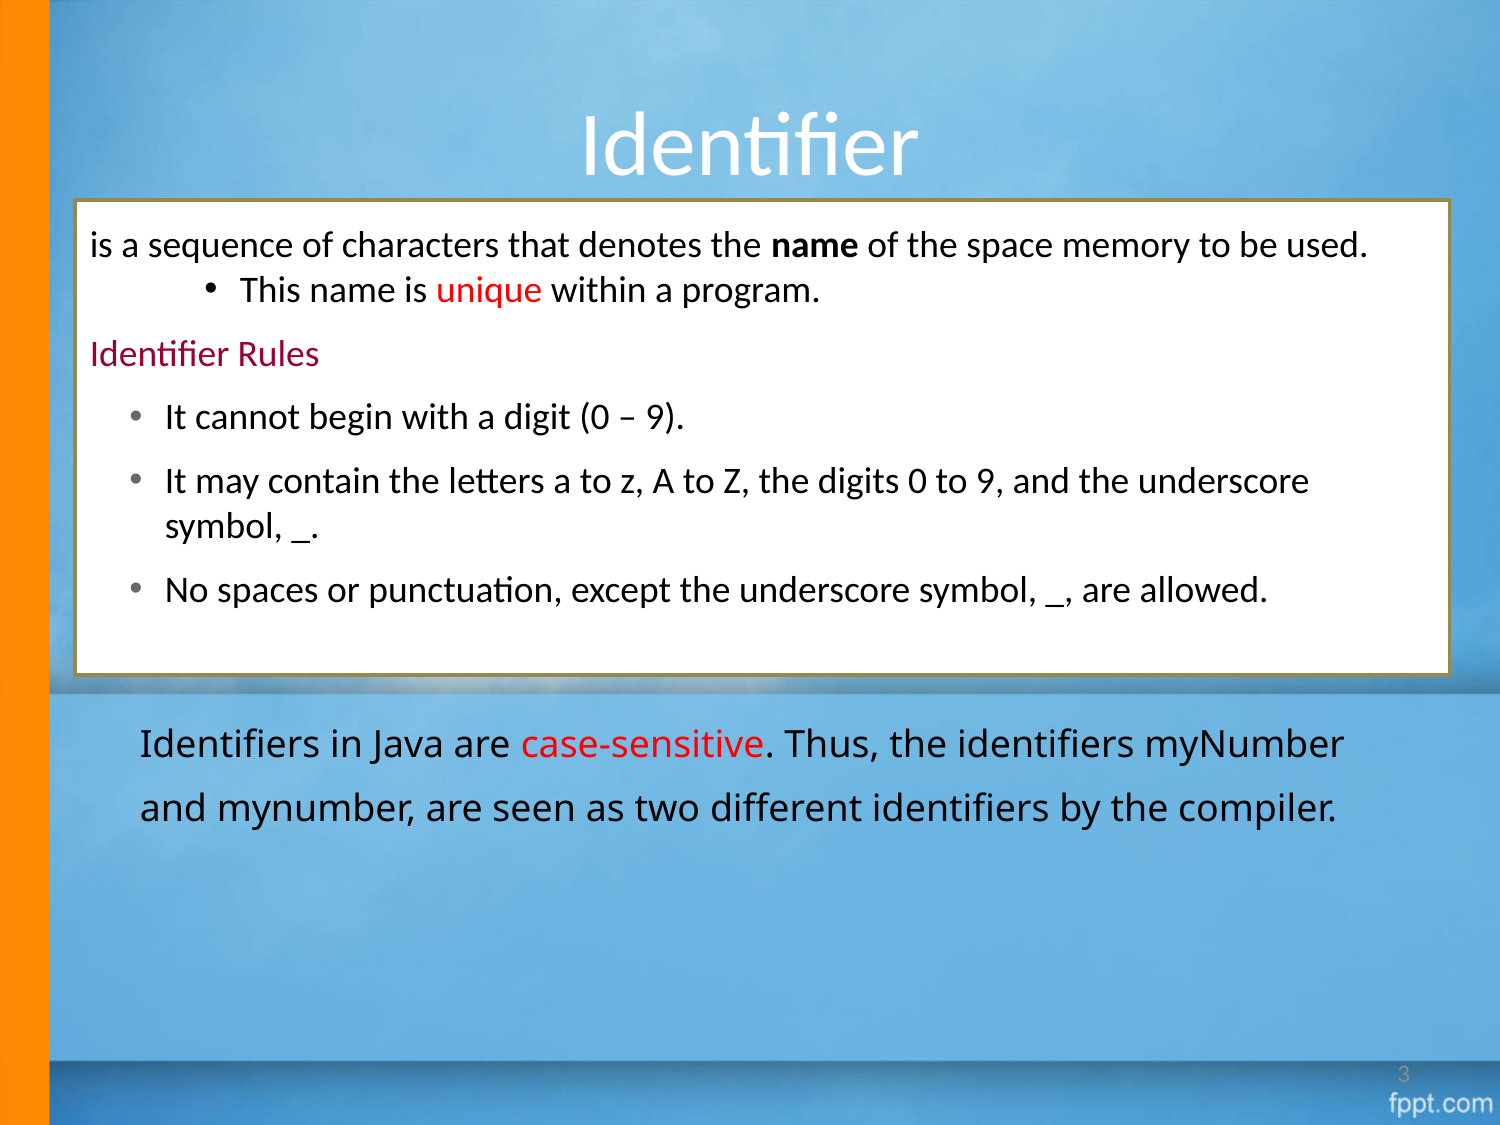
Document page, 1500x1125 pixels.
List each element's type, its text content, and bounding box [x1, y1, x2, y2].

title Identifier [75, 45, 1425, 198]
text_box is a sequence of characters that denotes the name of the space memory to be used. This name is unique within a program. Identifier Rules It cannot begin with a digit (0 – 9). It may contain the letters a to z, A to Z, the digits 0 to 9, and the underscore symbol, _. No spaces or punctuation, except the underscore symbol, _, are allowed. [73, 198, 1451, 677]
picture [0, 0, 1500, 1125]
text_box Identifiers in Java are case-sensitive. Thus, the identifiers myNumber and mynumber, are seen as two different identifiers by the compiler. [124, 712, 1413, 836]
slide_number 3 [1074, 1042, 1425, 1103]
